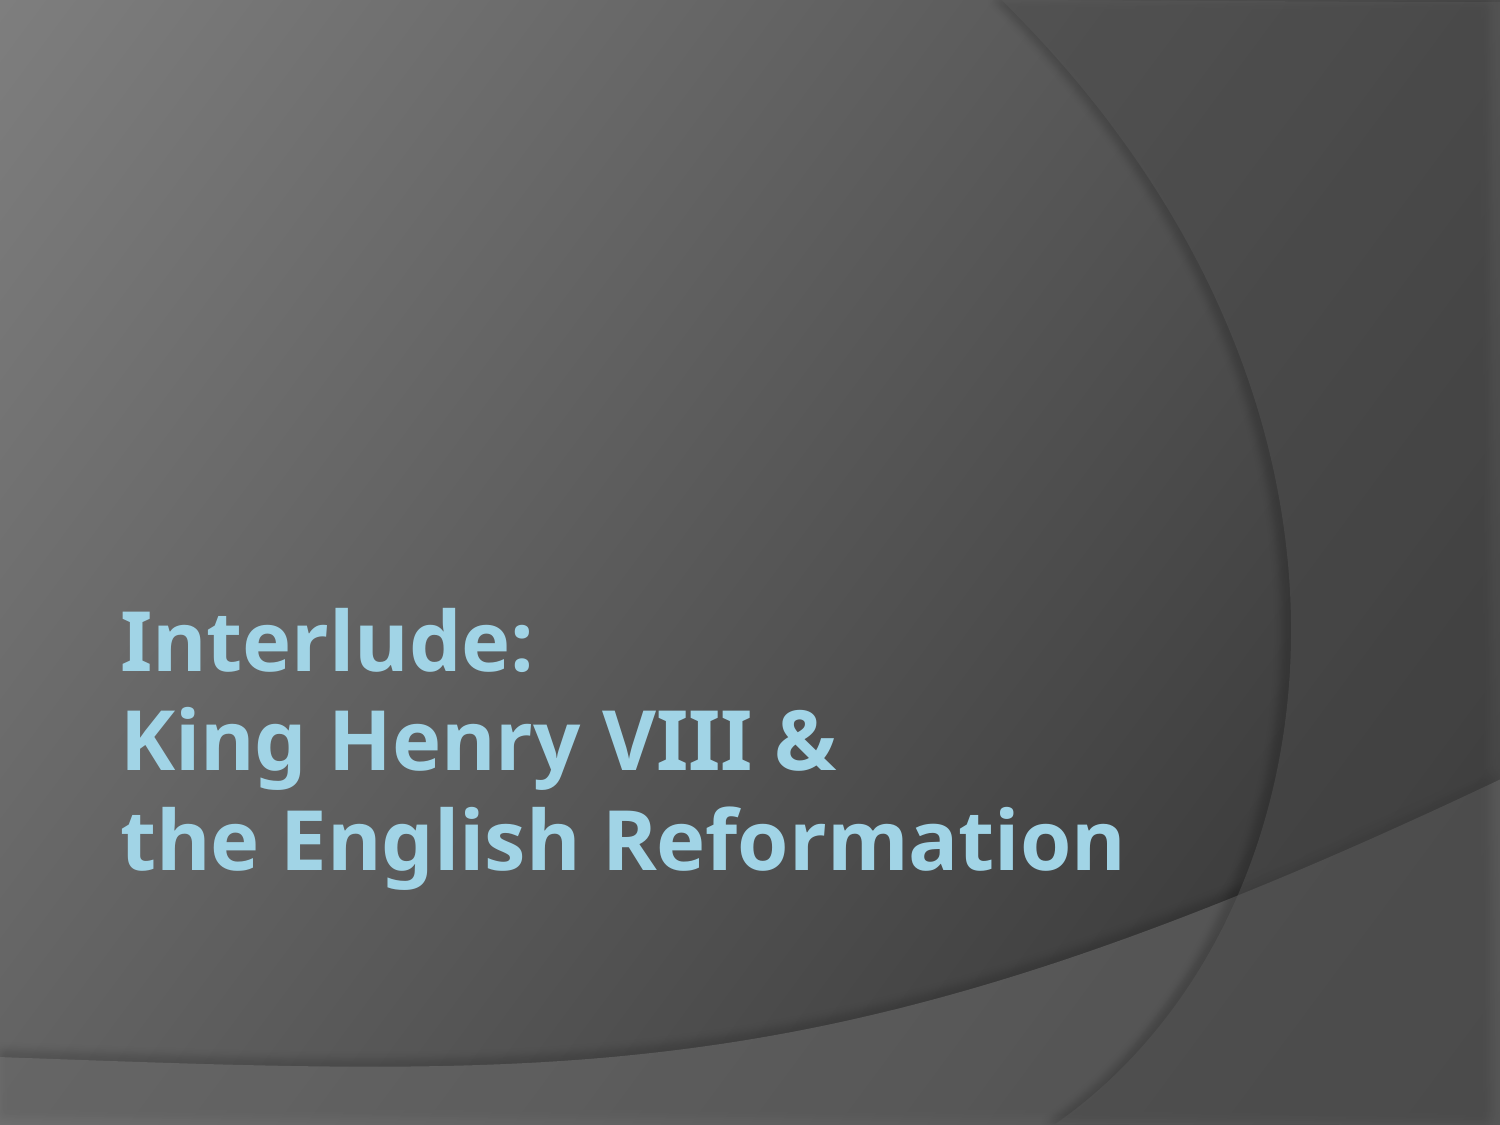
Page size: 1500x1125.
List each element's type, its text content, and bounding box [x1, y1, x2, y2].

title Interlude: King Henry VIII & the English Reformation [112, 587, 1200, 888]
